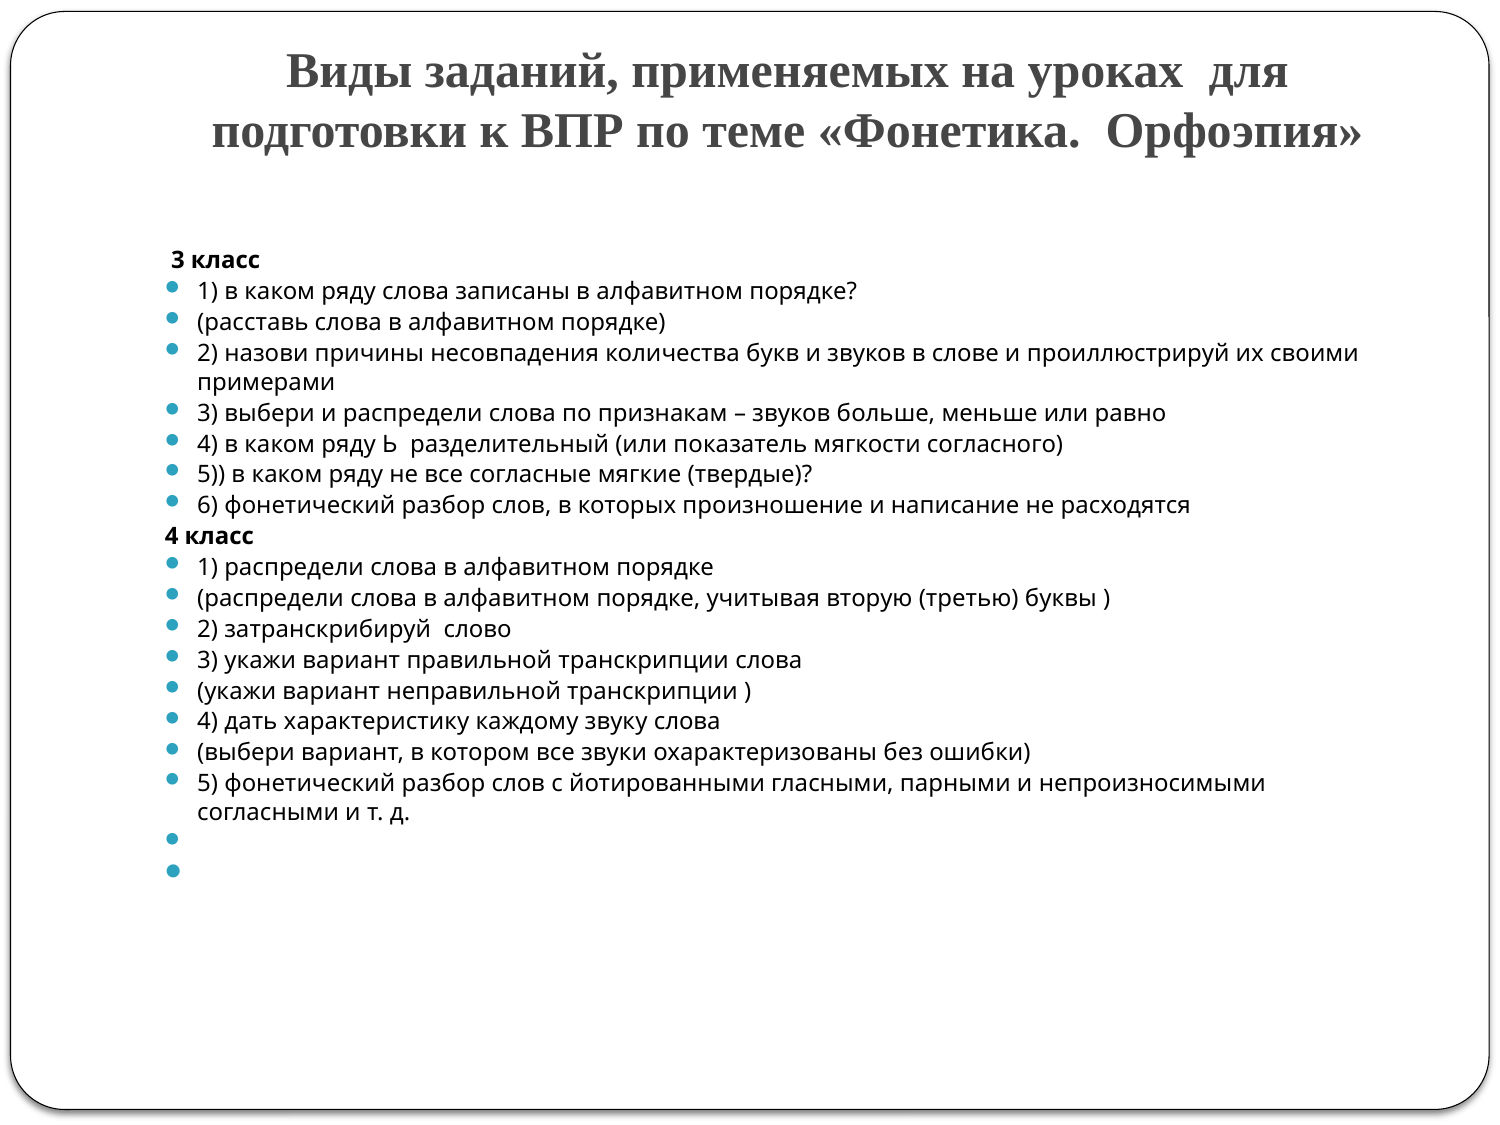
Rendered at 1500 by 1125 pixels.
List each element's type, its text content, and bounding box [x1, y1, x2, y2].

list 3 класс 1) в каком ряду слова записаны в алфавитном порядке? (расставь слова в алфавитном порядке) 2) назови причины несовпадения количества букв и звуков в слове и проиллюстрируй их своими примерами 3) выбери и распредели слова по признакам – звуков больше, меньше или равно 4) в каком ряду Ь разделительный (или показатель мягкости согласного) 5)) в каком ряду не все согласные мягкие (твердые)? 6) фонетический разбор слов, в которых произношение и написание не расходятся 4 класс 1) распредели слова в алфавитном порядке (распредели слова в алфавитном порядке, учитывая вторую (третью) буквы ) 2) затранскрибируй слово 3) укажи вариант правильной транскрипции слова (укажи вариант неправильной транскрипции ) 4) дать характеристику каждому звуку слова (выбери вариант, в котором все звуки охарактеризованы без ошибки) 5) фонетический разбор слов с йотированными гласными, парными и непроизносимыми согласными и т. д. [150, 237, 1425, 988]
title Виды заданий, применяемых на уроках для подготовки к ВПР по теме «Фонетика. Орфоэпия» [150, 45, 1425, 233]
